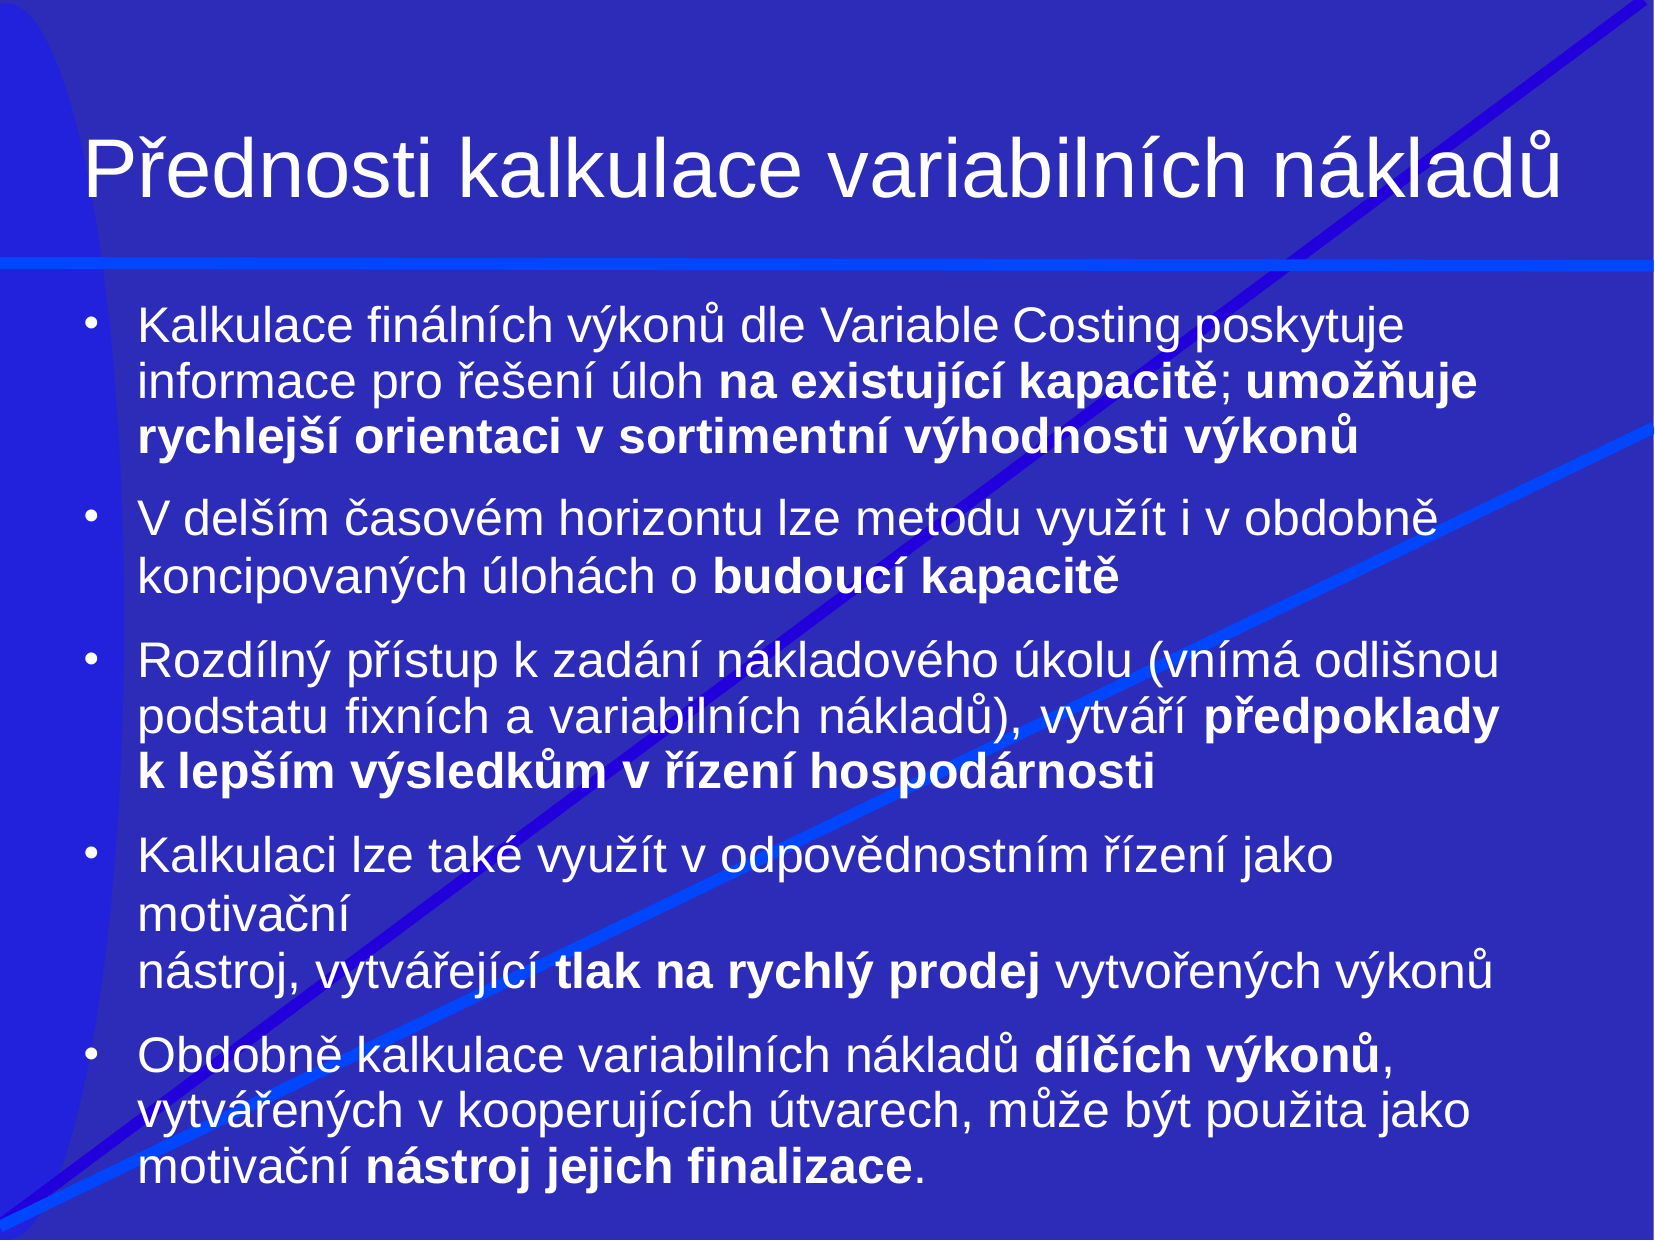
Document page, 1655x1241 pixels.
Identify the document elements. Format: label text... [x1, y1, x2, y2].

text_box Kalkulace finálních výkonů dle Variable Costing poskytuje informace pro řešení úloh na existující kapacitě; umožňuje rychlejší orientaci v sortimentní výhodnosti výkonů V delším časovém horizontu lze metodu využít i v obdobně koncipovaných úlohách o budoucí kapacitě Rozdílný přístup k zadání nákladového úkolu (vnímá odlišnou podstatu fixních a variabilních nákladů), vytváří předpoklady k lepším výsledkům v řízení hospodárnosti Kalkulaci lze také využít v odpovědnostním řízení jako motivační nástroj, vytvářející tlak na rychlý prodej vytvořených výkonů Obdobně kalkulace variabilních nákladů dílčích výkonů, vytvářených v kooperujících útvarech, může být použita jako motivační nástroj jejich finalizace. [80, 296, 1566, 1195]
title Přednosti kalkulace variabilních nákladů [80, 67, 1574, 321]
